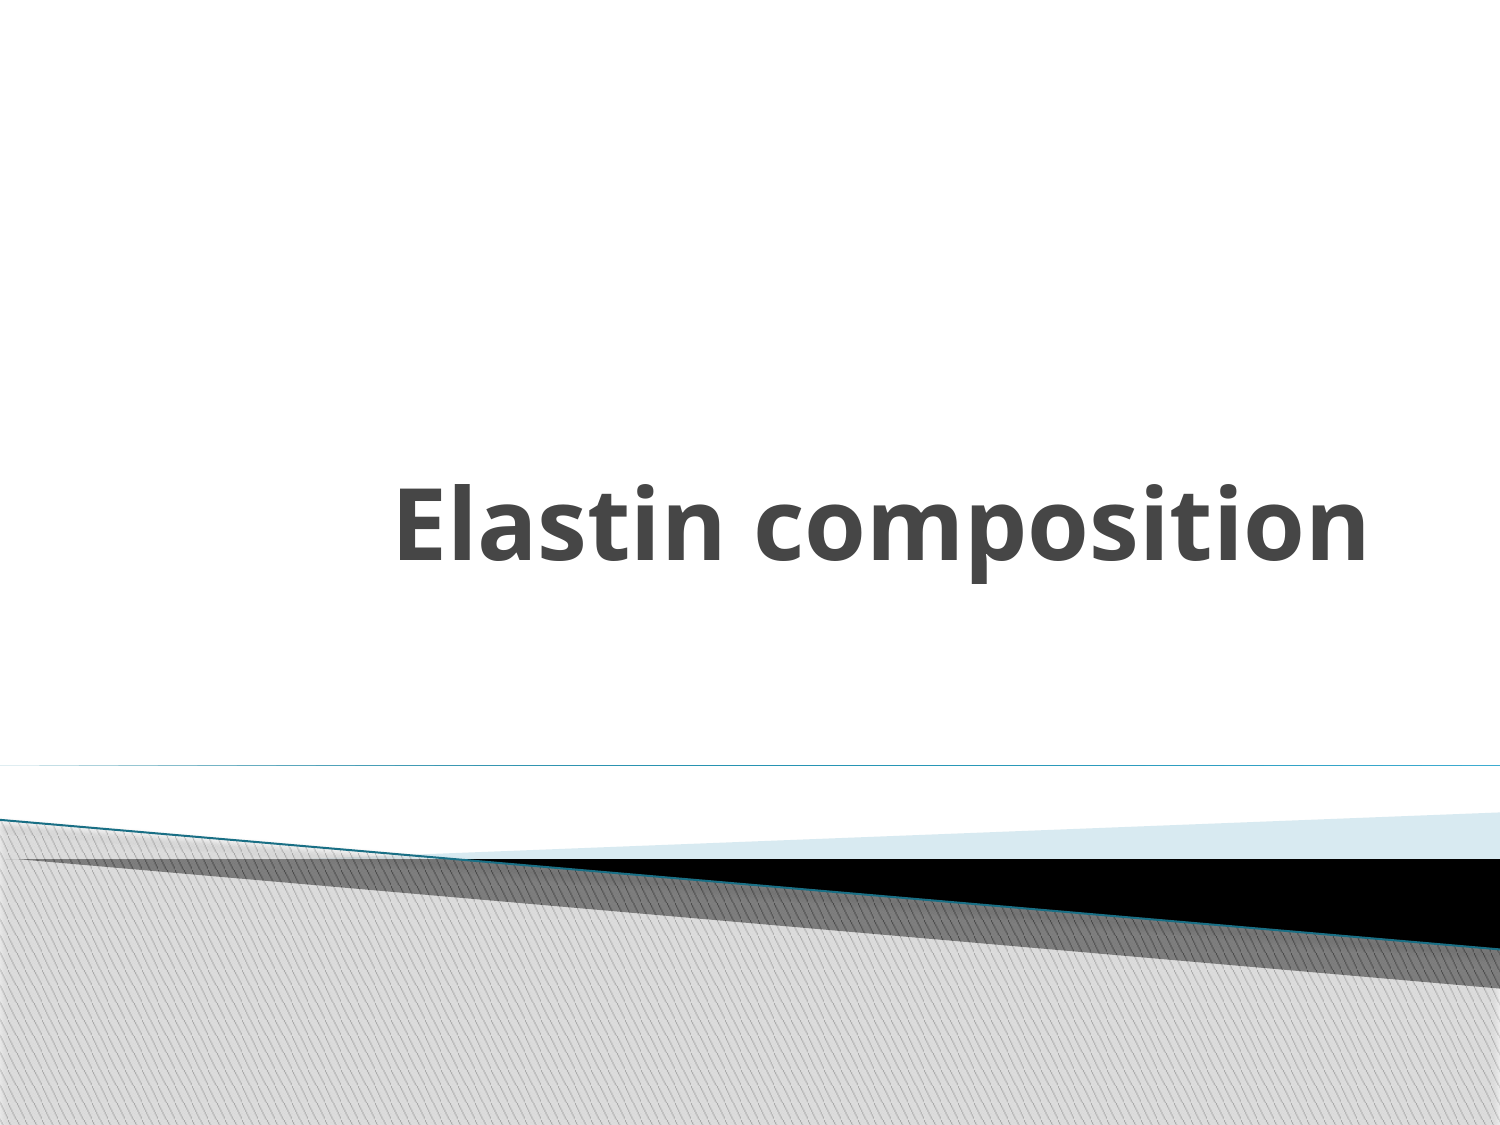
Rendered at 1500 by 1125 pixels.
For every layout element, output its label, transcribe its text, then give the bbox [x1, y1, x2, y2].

picture [5, 859, 1500, 989]
title Elastin composition [112, 287, 1388, 588]
